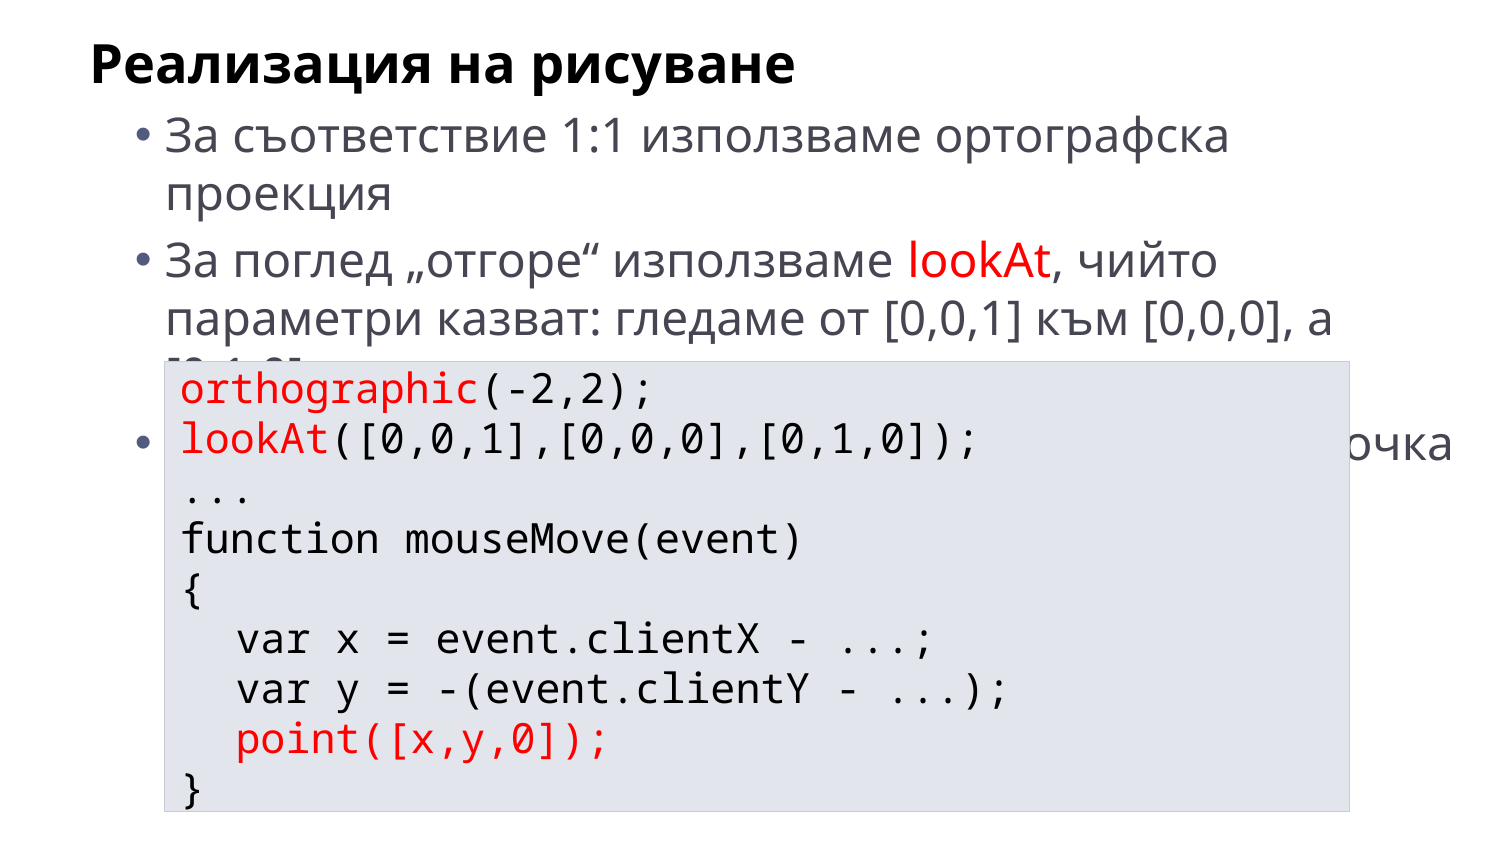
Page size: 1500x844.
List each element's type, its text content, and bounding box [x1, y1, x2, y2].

list Реализация на рисуване За съответствие 1:1 използваме ортографска проекция За поглед „отгоре“ използваме lookAt, чийто параметри казват: гледаме от [0,0,1] към [0,0,0], а [0,1,0] сочи нагоре Намираме графичните координати и създаваме точка [75, 21, 1475, 835]
text_box orthographic(-2,2); lookAt([0,0,1],[0,0,0],[0,1,0]); ... function mouseMove(event) { var x = event.clientX - ...; var y = -(event.clientY - ...); point([x,y,0]); } [164, 361, 1350, 812]
